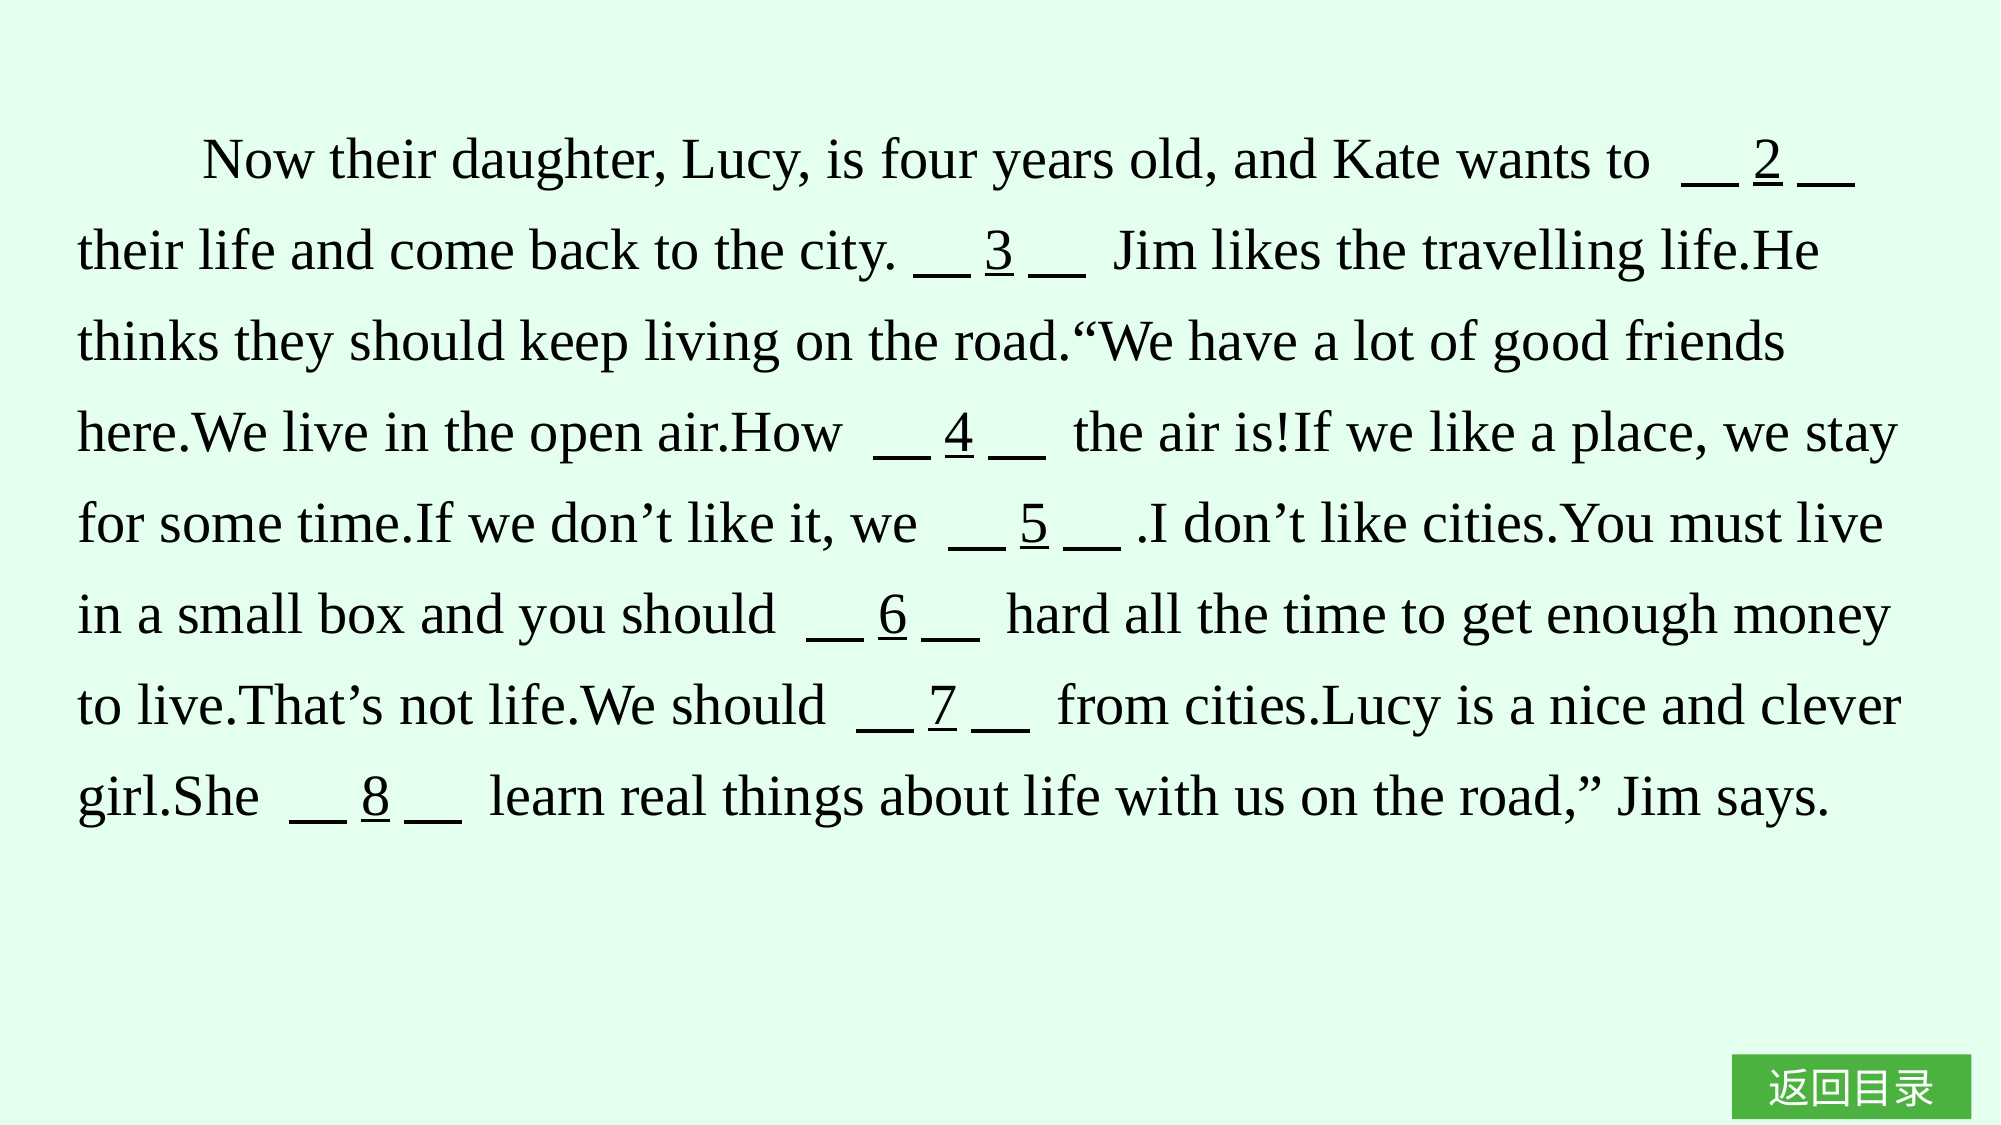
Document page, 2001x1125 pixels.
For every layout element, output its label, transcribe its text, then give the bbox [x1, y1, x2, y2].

text_box Now their daughter, Lucy, is four years old, and Kate wants to 2 their life and come back to the city. 3 Jim likes the travelling life.He thinks they should keep living on the road.“We have a lot of good friends here.We live in the open air.How 4 the air is!If we like a place, we stay for some time.If we don’t like it, we 5 .I don’t like cities.You must live in a small box and you should 6 hard all the time to get enough money to live.That’s not life.We should 7 from cities.Lucy is a nice and clever girl.She 8 learn real things about life with us on the road,” Jim says. [62, 92, 1938, 835]
